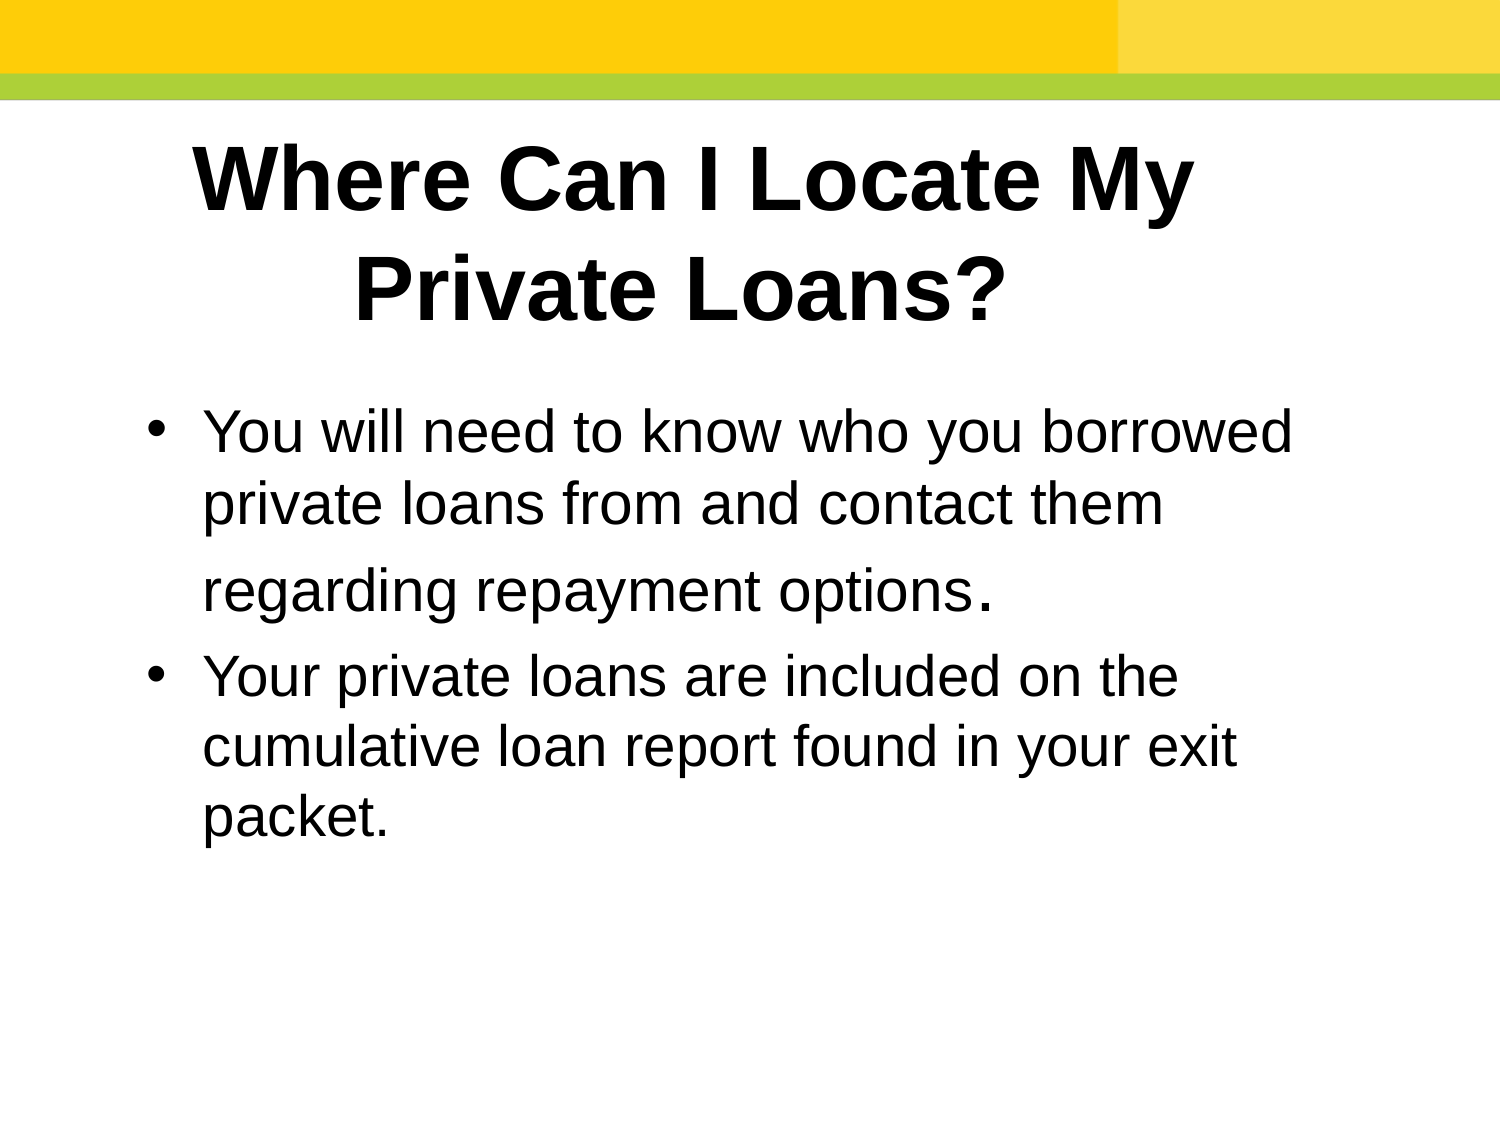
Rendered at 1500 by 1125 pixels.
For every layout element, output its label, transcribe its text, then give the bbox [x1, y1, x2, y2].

subtitle You will need to know who you borrowed private loans from and contact them regarding repayment options. Your private loans are included on the cumulative loan report found in your exit packet. [131, 384, 1353, 1031]
title Where Can I Locate My Private Loans? [113, 108, 1276, 350]
picture [0, 0, 1500, 1125]
